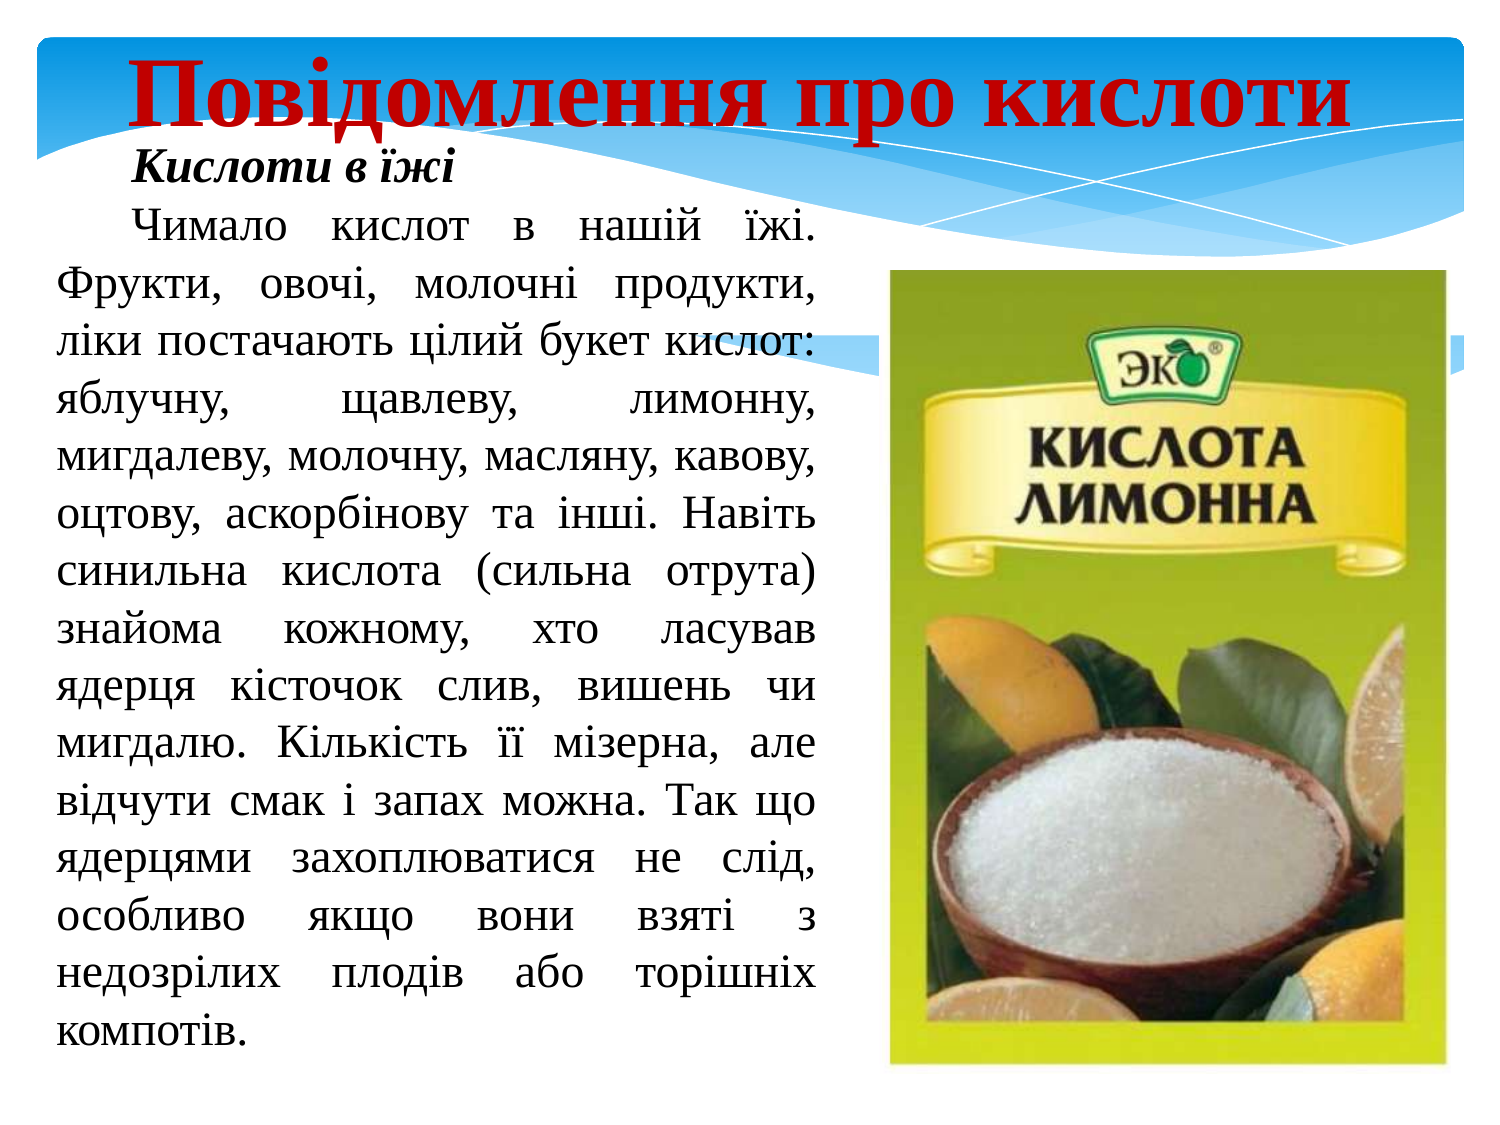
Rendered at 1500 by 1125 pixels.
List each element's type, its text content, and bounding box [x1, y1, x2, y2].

picture [878, 269, 1451, 1074]
text_box Кислоти в їжі Чимало кислот в нашій їжі. Фрукти, овочі, молочні продукти, ліки постачають цілий букет кислот: яблучну, щавлеву, лимонну, мигдалеву, молочну, масляну, кавову, оцтову, аскорбінову та інші. Навіть синильна кислота (сильна отрута) знайома кожному, хто ласував ядерця кісточок слив, вишень чи мигдалю. Кількість її мізерна, але відчути смак і запах можна. Так що ядерцями захоплюватися не слід, особливо якщо вони взяті з недозрілих плодів або торішніх компотів. [41, 125, 833, 1110]
text_box Повідомлення про кислоти [112, 19, 1382, 156]
